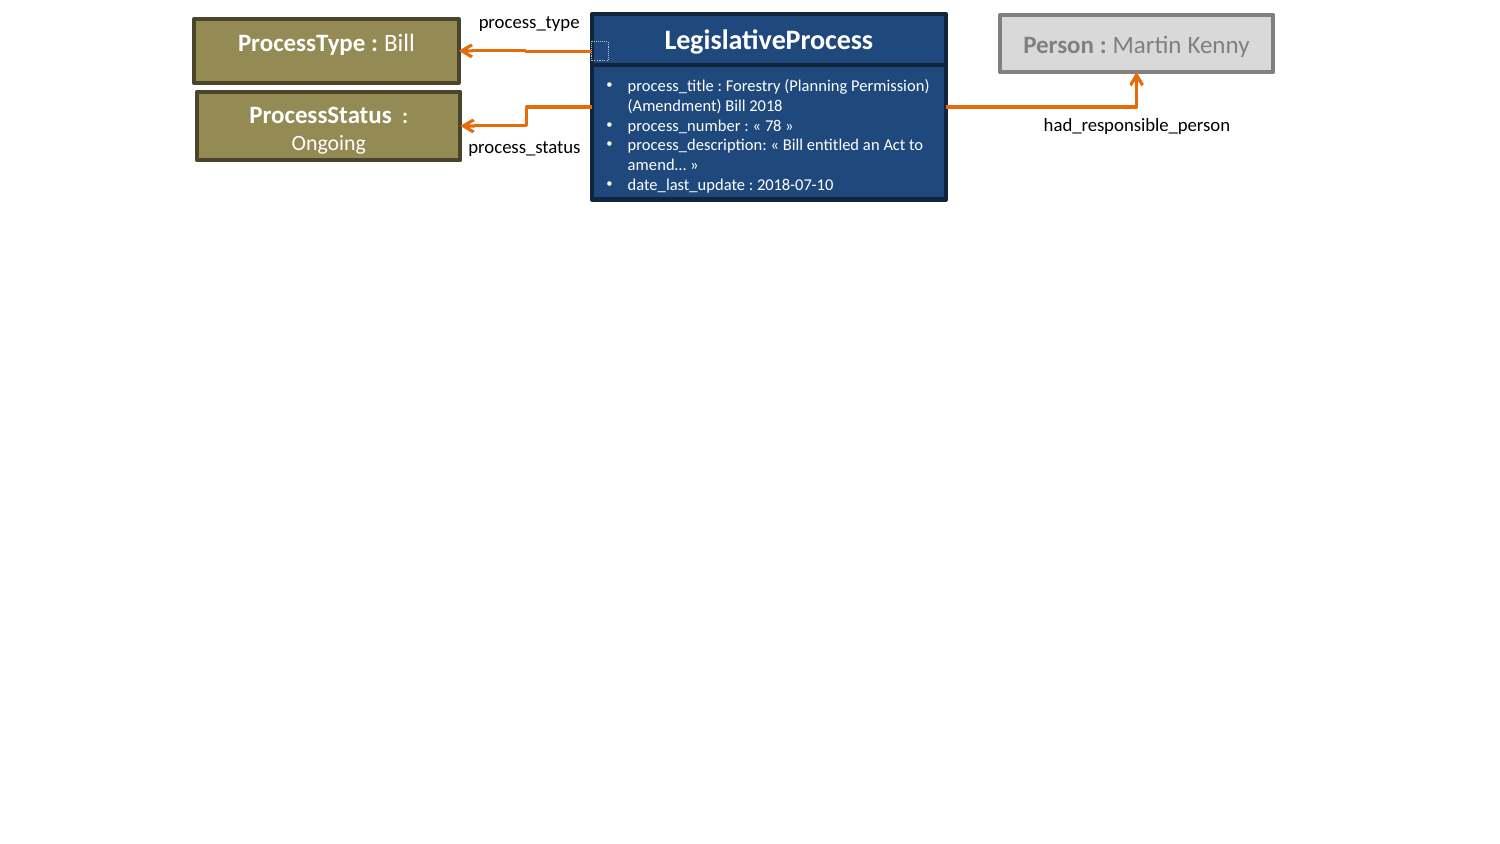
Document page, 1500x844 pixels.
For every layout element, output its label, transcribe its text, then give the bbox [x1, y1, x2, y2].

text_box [460, 106, 592, 127]
text_box process_status [450, 127, 599, 165]
text_box ProcessStatus : Ongoing [195, 90, 462, 162]
text_box ProcessType : Bill [192, 17, 461, 85]
text_box LegislativeProcess process_title : Forestry (Planning Permission) (Amendment) Bill 2018 process_number : « 78 » process_description: « Bill entitled an Act to amend… » date_last_update : 2018-07-10 [590, 69, 948, 202]
text_box process_type [460, 2, 598, 40]
text_box had_responsible_person [1029, 105, 1295, 143]
text_box [589, 40, 610, 63]
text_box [945, 71, 1137, 108]
text_box LegislativeProcess process_title : Forestry (Planning Permission) (Amendment) Bill 2018 process_number : « 78 » process_description: « Bill entitled an Act to amend… » date_last_update : 2018-07-10 [598, 12, 948, 68]
text_box Person : Martin Kenny [998, 13, 1275, 74]
